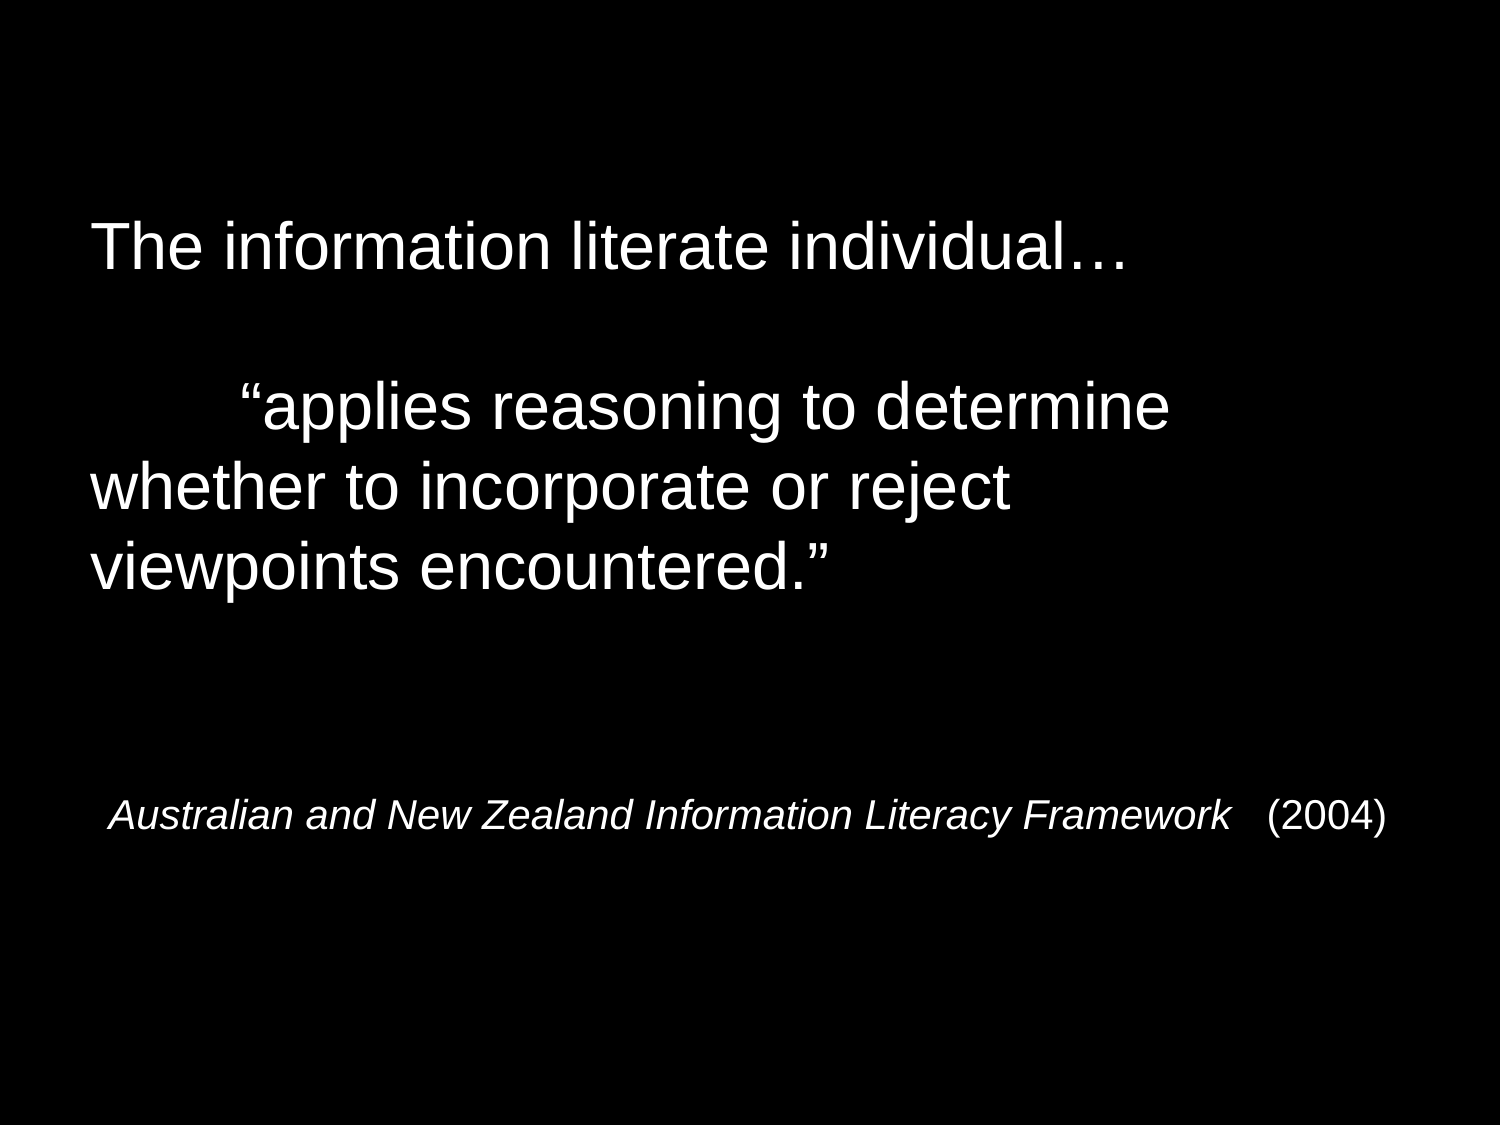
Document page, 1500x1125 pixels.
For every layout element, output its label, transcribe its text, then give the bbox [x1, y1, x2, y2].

title The information literate individual… “applies reasoning to determine whether to incorporate or reject viewpoints encountered.” Australian and New Zealand Information Literacy Framework (2004) [74, 44, 1426, 1001]
